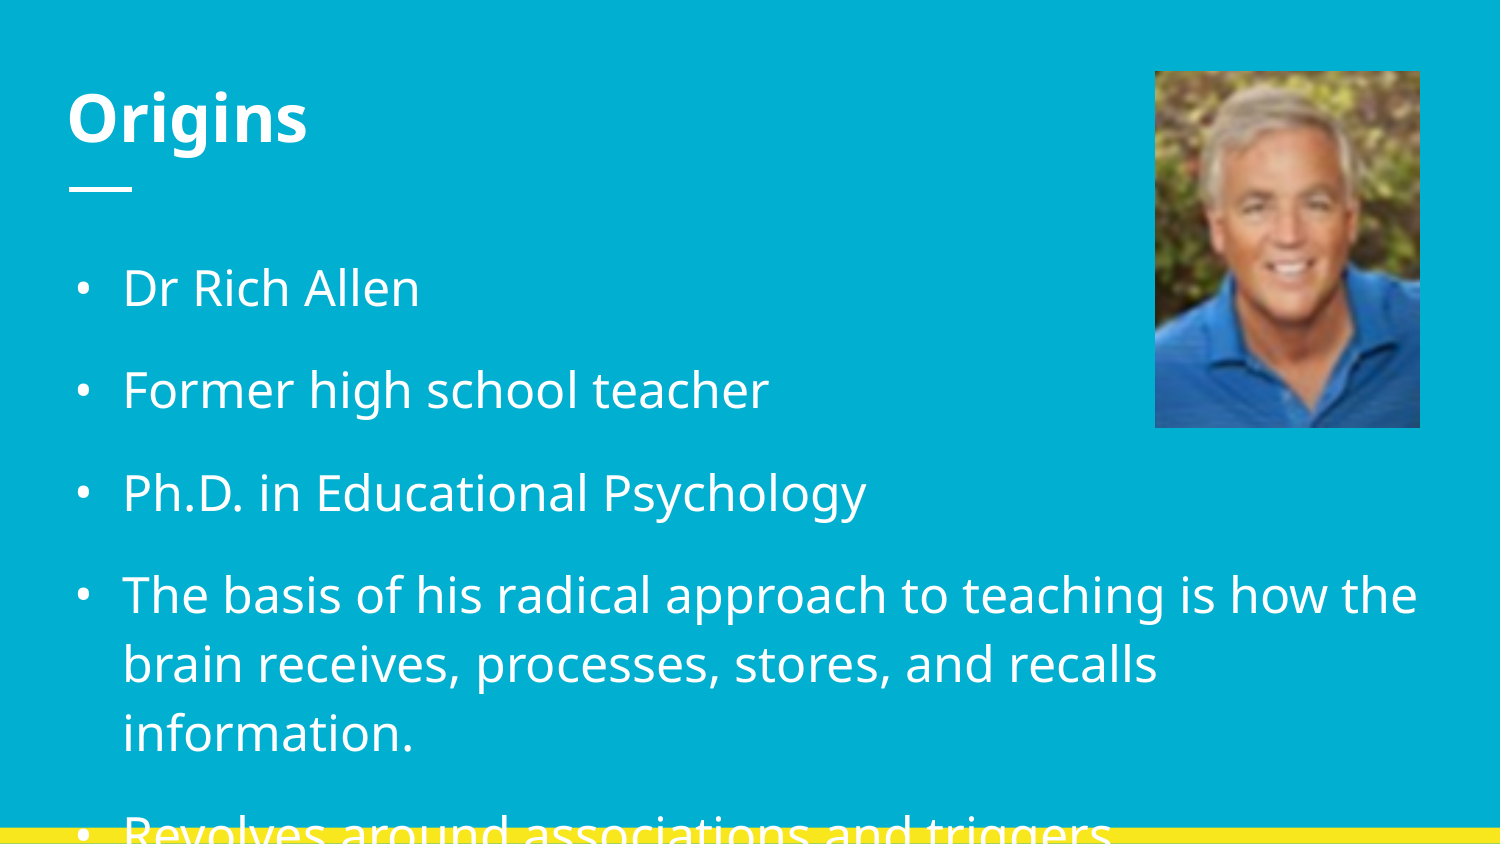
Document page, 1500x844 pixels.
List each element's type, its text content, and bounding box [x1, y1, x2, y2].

picture [1154, 70, 1420, 428]
list Dr Rich Allen Former high school teacher Ph.D. in Educational Psychology The basis of his radical approach to teaching is how the brain receives, processes, stores, and recalls information. Revolves around associations and triggers. [51, 232, 1449, 750]
title Origins [51, 61, 1449, 167]
